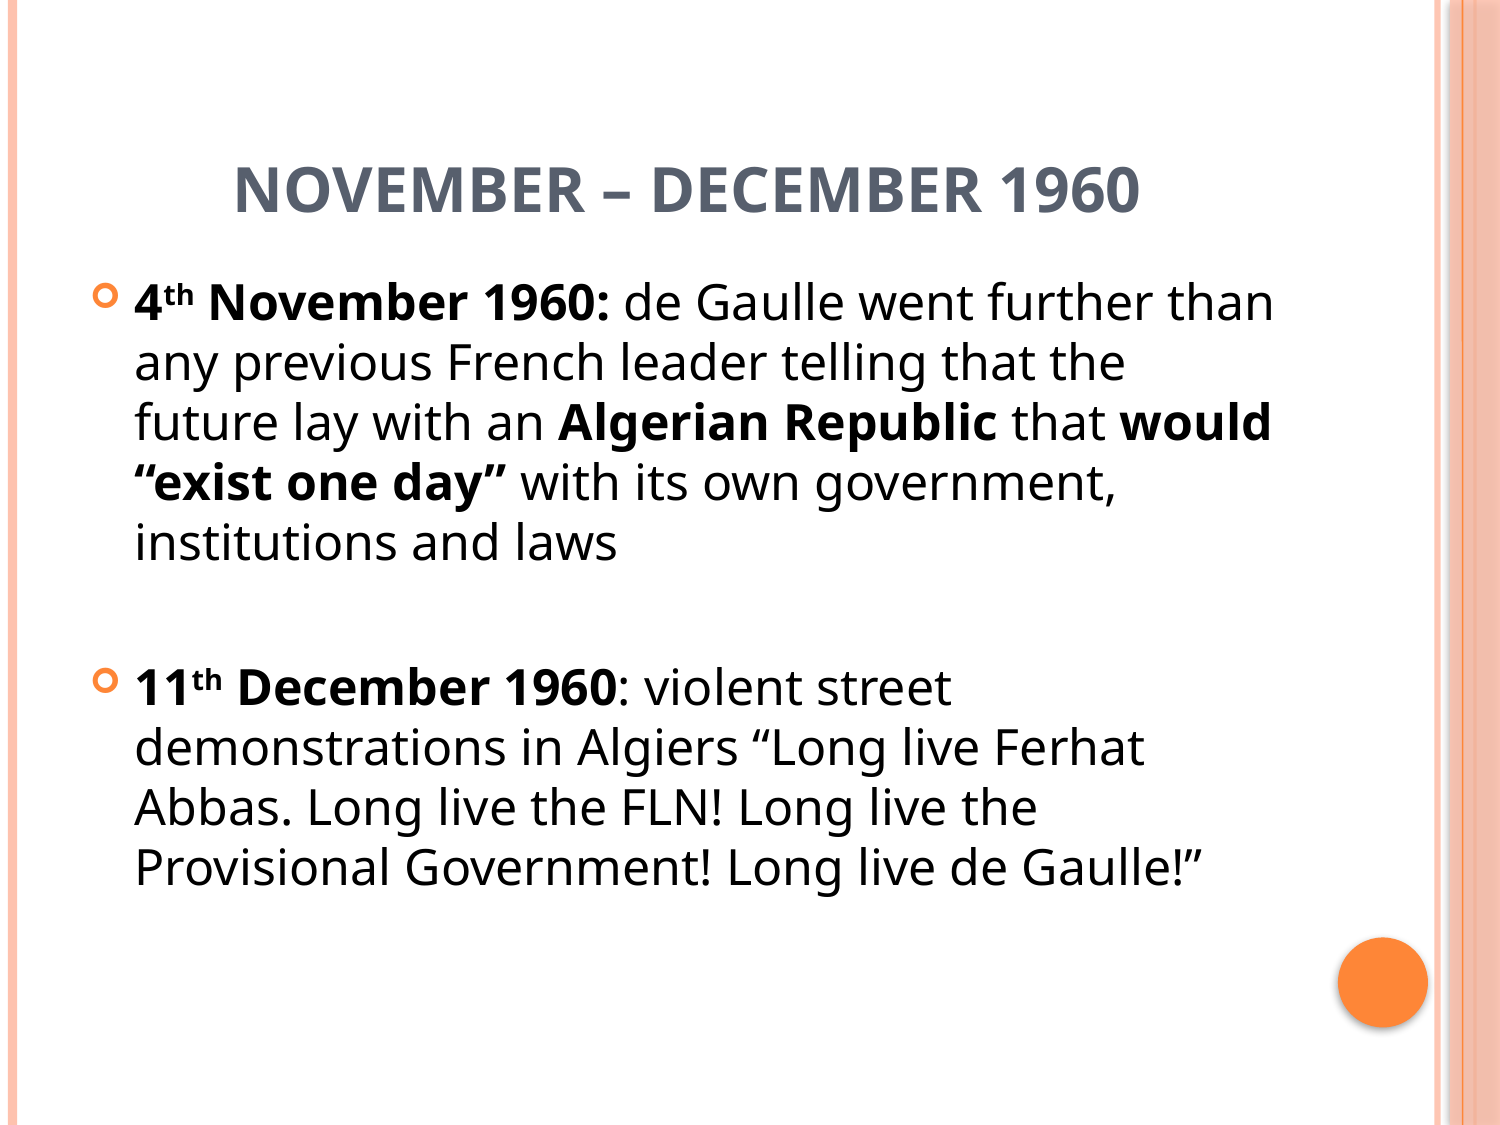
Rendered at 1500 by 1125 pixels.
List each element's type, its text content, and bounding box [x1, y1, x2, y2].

title NOVEMBER – DECEMBER 1960 [75, 45, 1300, 233]
list 4th November 1960: de Gaulle went further than any previous French leader telling that the future lay with an Algerian Republic that would “exist one day” with its own government, institutions and laws 11th December 1960: violent street demonstrations in Algiers “Long live Ferhat Abbas. Long live the FLN! Long live the Provisional Government! Long live de Gaulle!” [75, 262, 1300, 1062]
